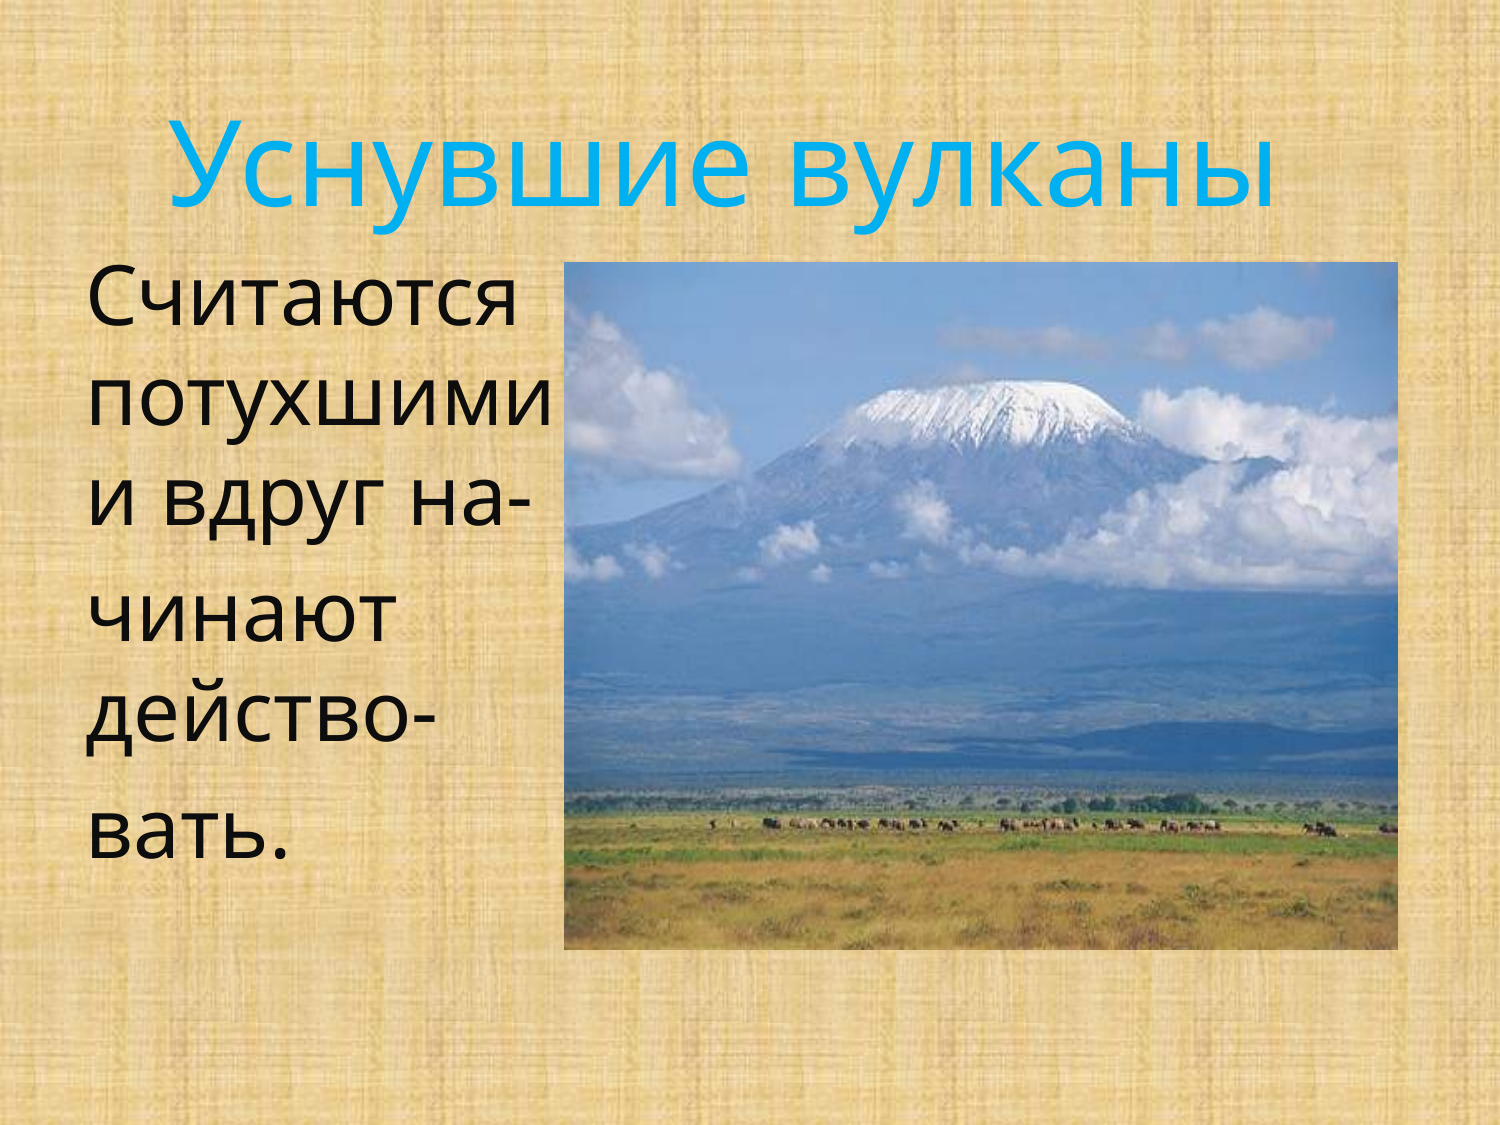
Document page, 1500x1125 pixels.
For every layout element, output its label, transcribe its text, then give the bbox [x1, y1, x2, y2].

list Считаются потухшими и вдруг на- чинают действо- вать. [70, 234, 575, 1032]
title Уснувшие вулканы [152, 46, 1343, 238]
picture [0, 0, 1500, 1125]
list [564, 262, 1399, 950]
